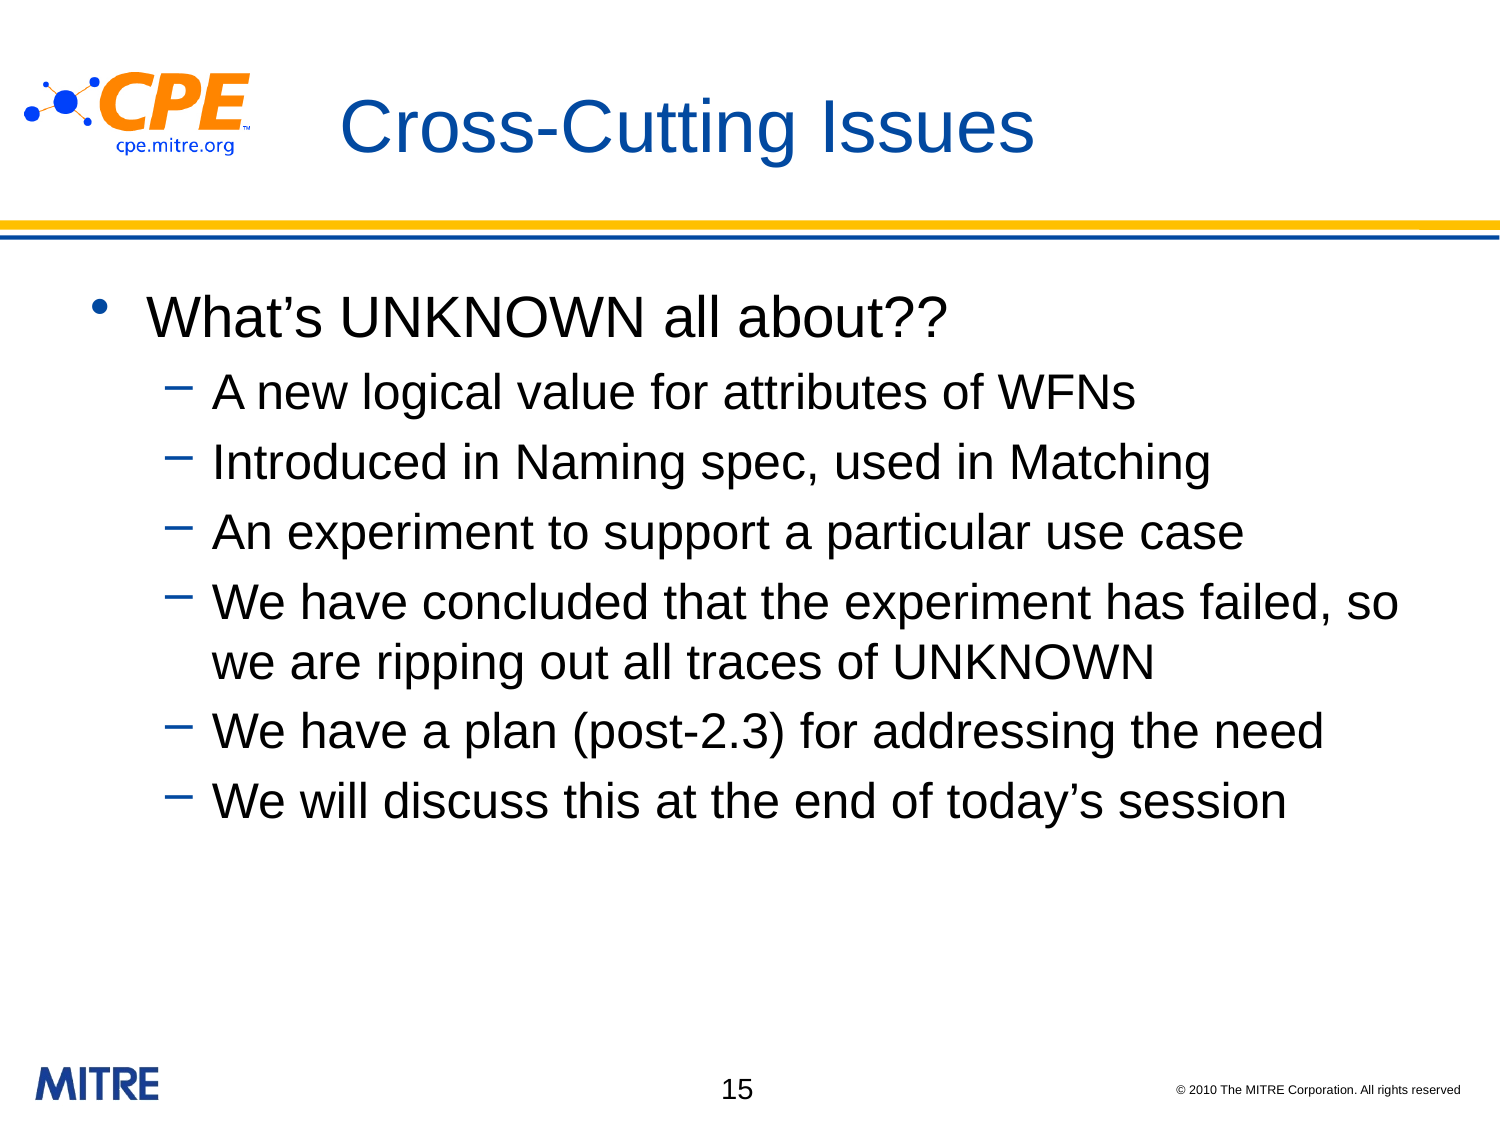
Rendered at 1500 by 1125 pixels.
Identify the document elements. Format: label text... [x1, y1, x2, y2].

list What’s UNKNOWN all about?? A new logical value for attributes of WFNs Introduced in Naming spec, used in Matching An experiment to support a particular use case We have concluded that the experiment has failed, so we are ripping out all traces of UNKNOWN We have a plan (post-2.3) for addressing the need We will discuss this at the end of today’s session [74, 271, 1426, 990]
slide_number 15 [562, 1062, 913, 1113]
picture [30, 1064, 163, 1106]
title Cross-Cutting Issues [324, 44, 1438, 201]
picture [24, 72, 250, 156]
